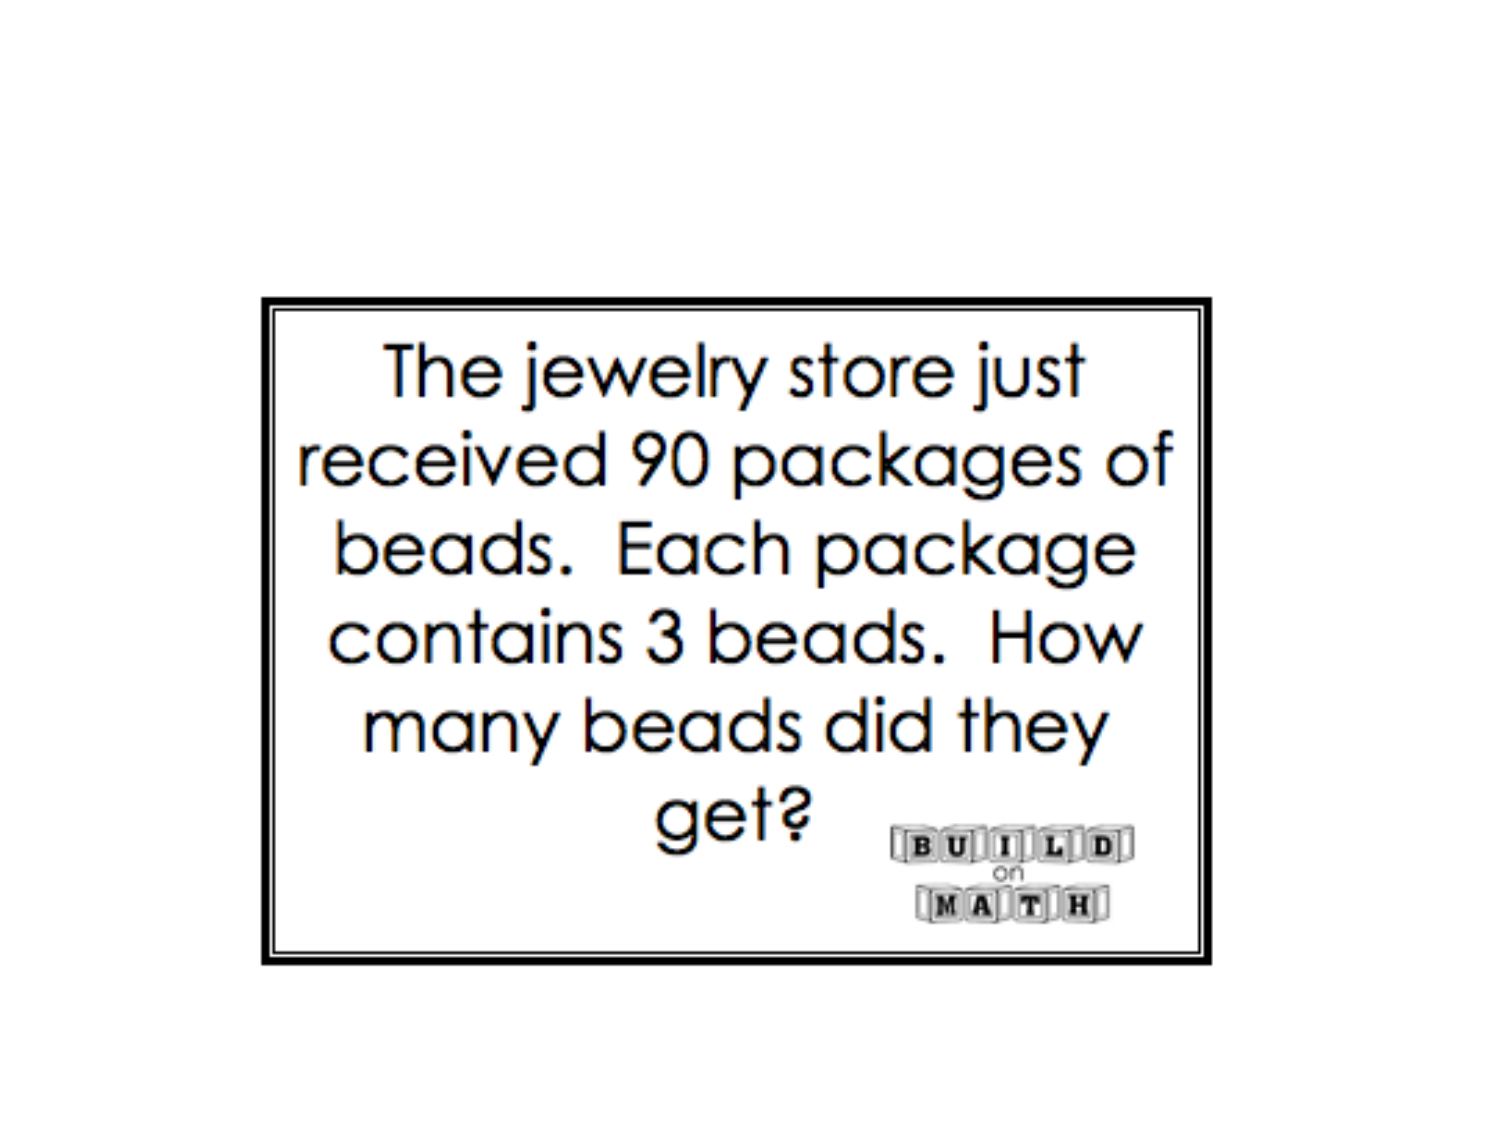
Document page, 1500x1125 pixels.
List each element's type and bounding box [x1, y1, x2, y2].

list [74, 262, 1426, 1006]
